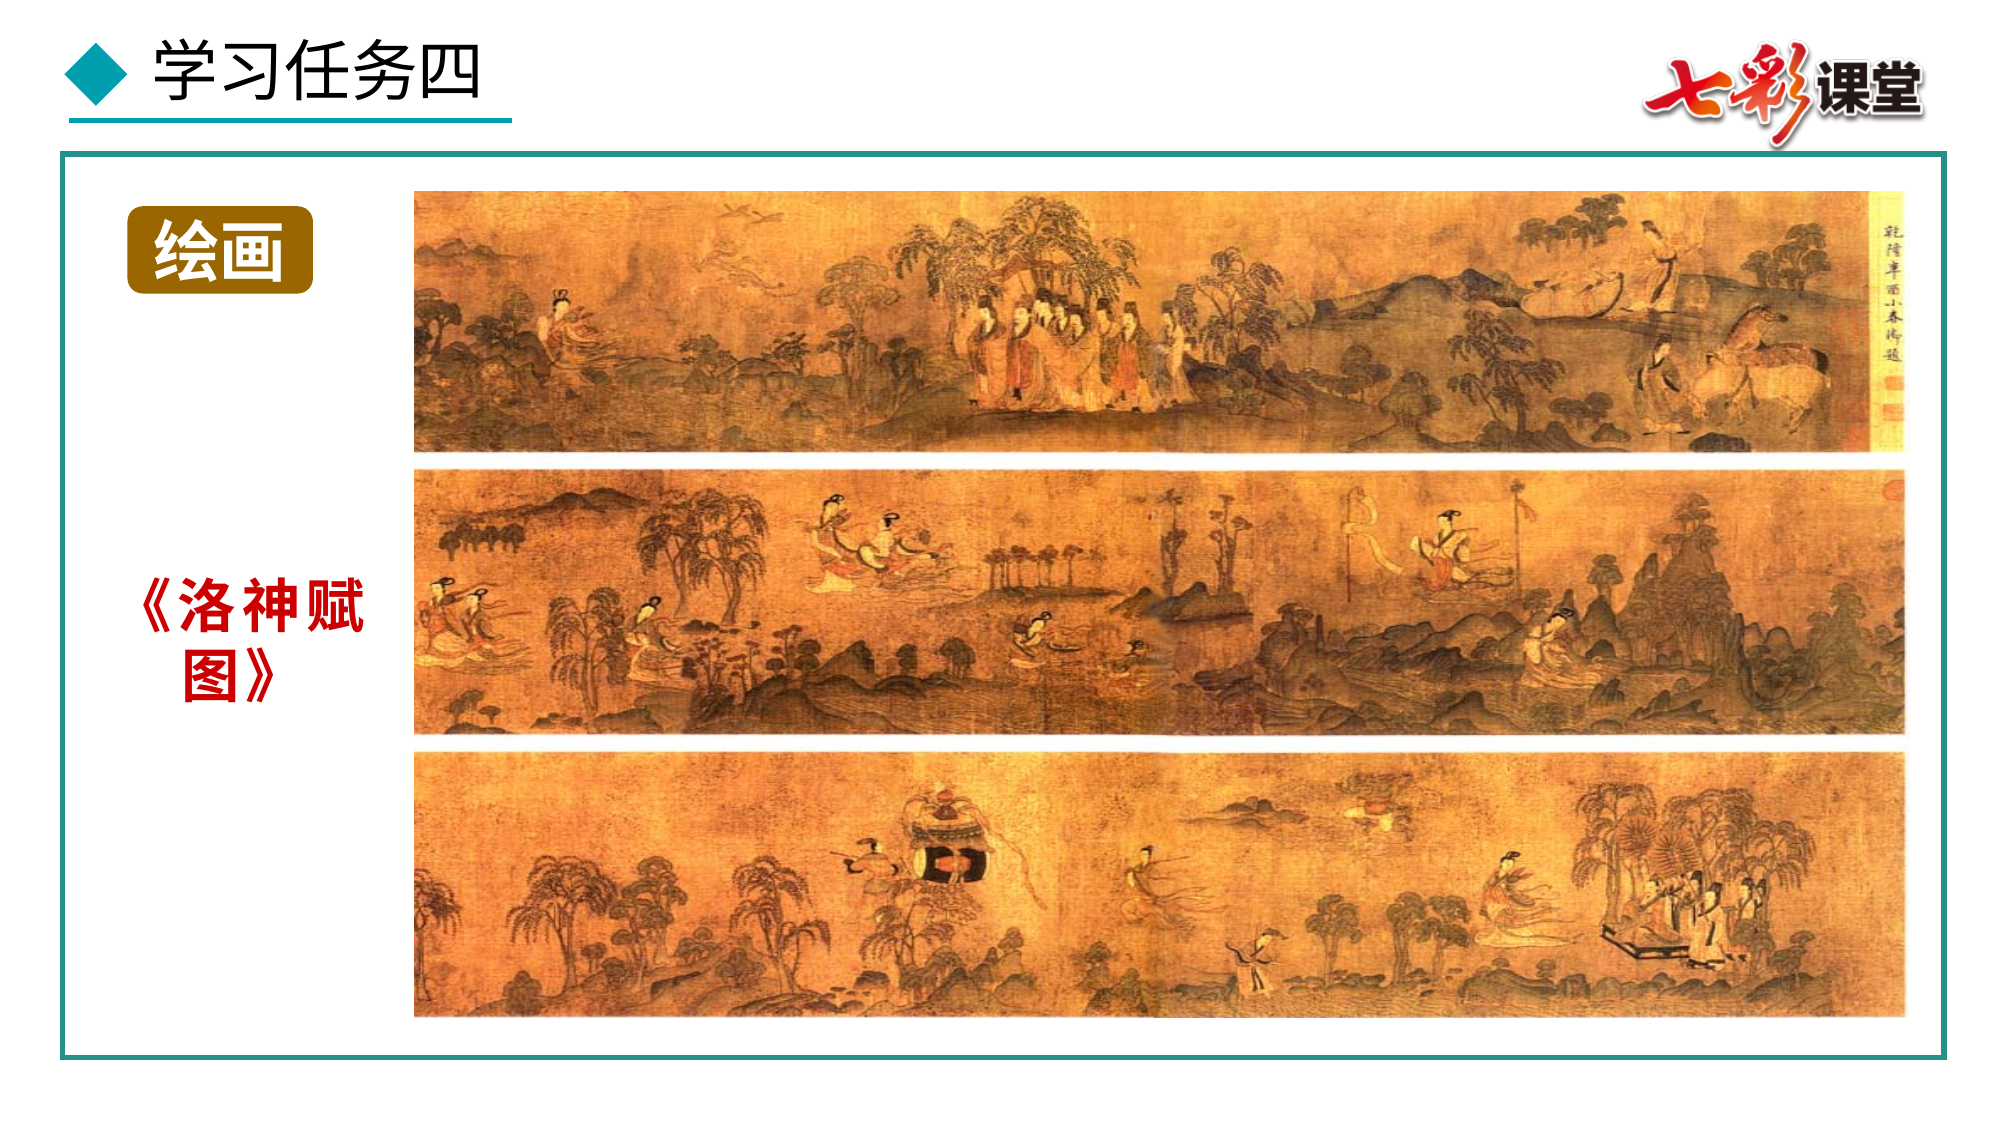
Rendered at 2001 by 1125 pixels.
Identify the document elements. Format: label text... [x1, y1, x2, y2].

text_box 绘画 [127, 206, 313, 294]
title 《洛神赋图》 [57, 560, 414, 766]
picture [1638, 35, 1932, 151]
picture [414, 191, 1911, 1018]
